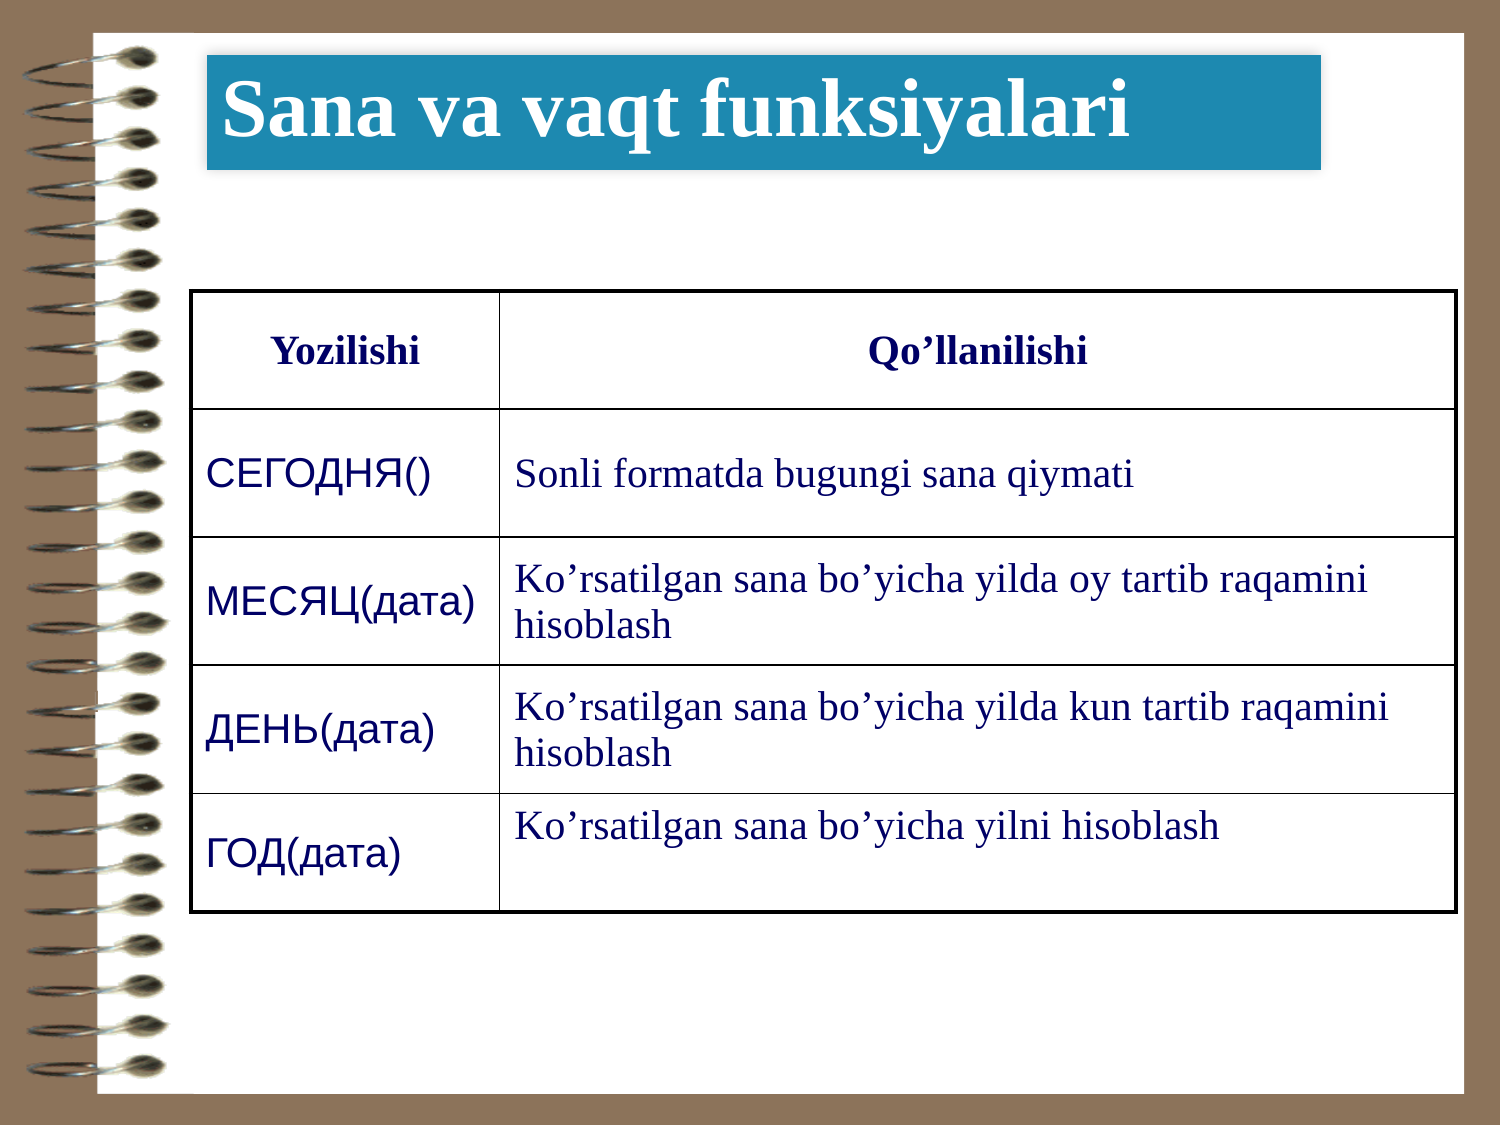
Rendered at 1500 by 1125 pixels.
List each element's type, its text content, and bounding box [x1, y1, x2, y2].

table_header Yozilishi [193, 293, 499, 408]
table_cell МЕСЯЦ(дата) [193, 538, 499, 664]
table_header Qo’llanilishi [500, 293, 1454, 408]
table_header Sana va vaqt funksiyalari [207, 55, 1321, 170]
table_cell Sonli formatda bugungi sana qiymati [500, 410, 1454, 536]
table_cell ДЕНЬ(дата) [193, 666, 499, 793]
text_box [171, 132, 1459, 1071]
table_cell Ko’rsatilgan sana bo’yicha yilda oy tartib raqamini hisoblash [500, 538, 1454, 664]
table_cell Ko’rsatilgan sana bo’yicha yilni hisoblash [500, 794, 1454, 910]
table_cell ГОД(дата) [193, 794, 499, 910]
table_cell СЕГОДНЯ() [193, 410, 499, 536]
table_cell Ko’rsatilgan sana bo’yicha yilda kun tartib raqamini hisoblash [500, 666, 1454, 793]
picture [0, 8, 194, 1115]
